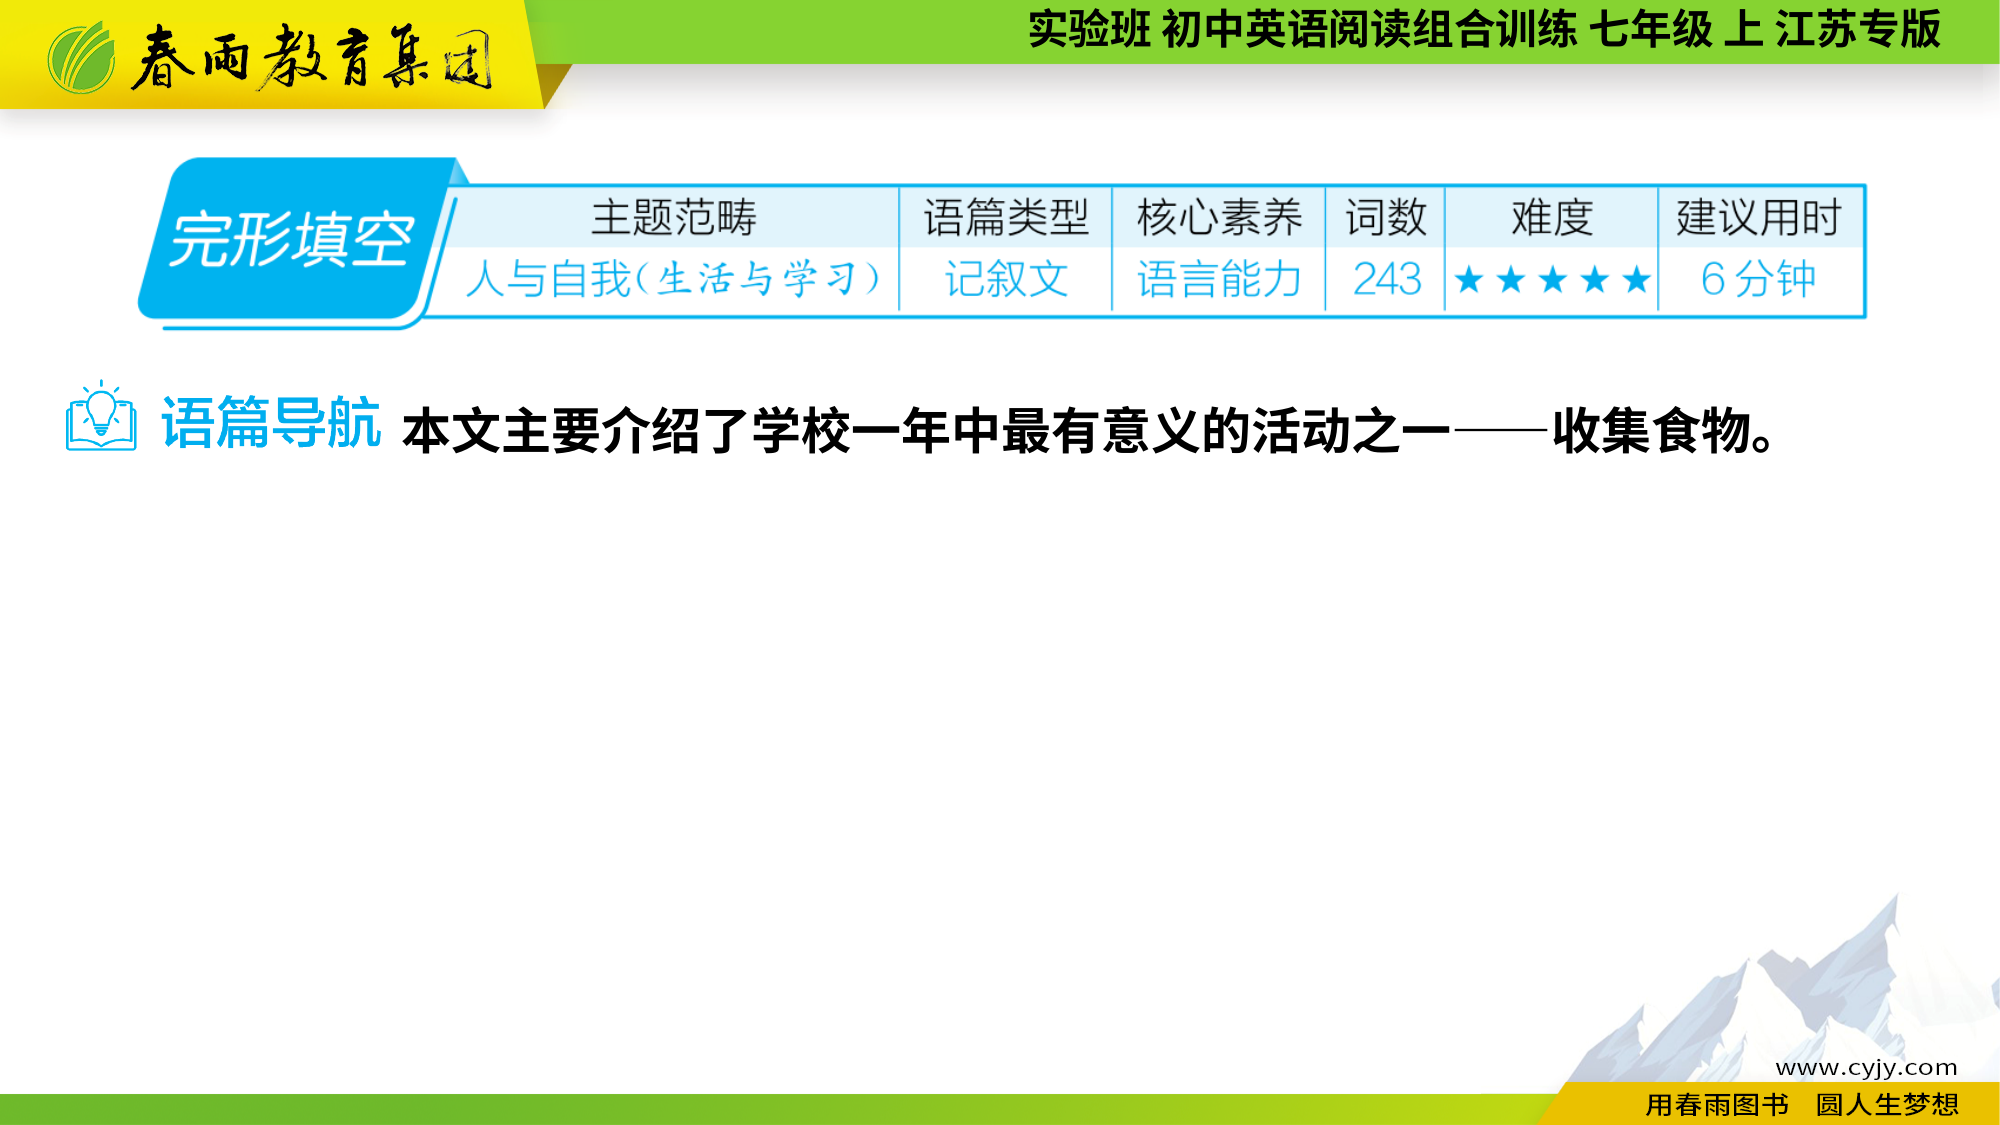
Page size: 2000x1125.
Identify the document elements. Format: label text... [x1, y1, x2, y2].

picture [0, 0, 2000, 1125]
list 本文主要介绍了学校一年中最有意义的活动之一——收集食物。 [59, 361, 1944, 457]
